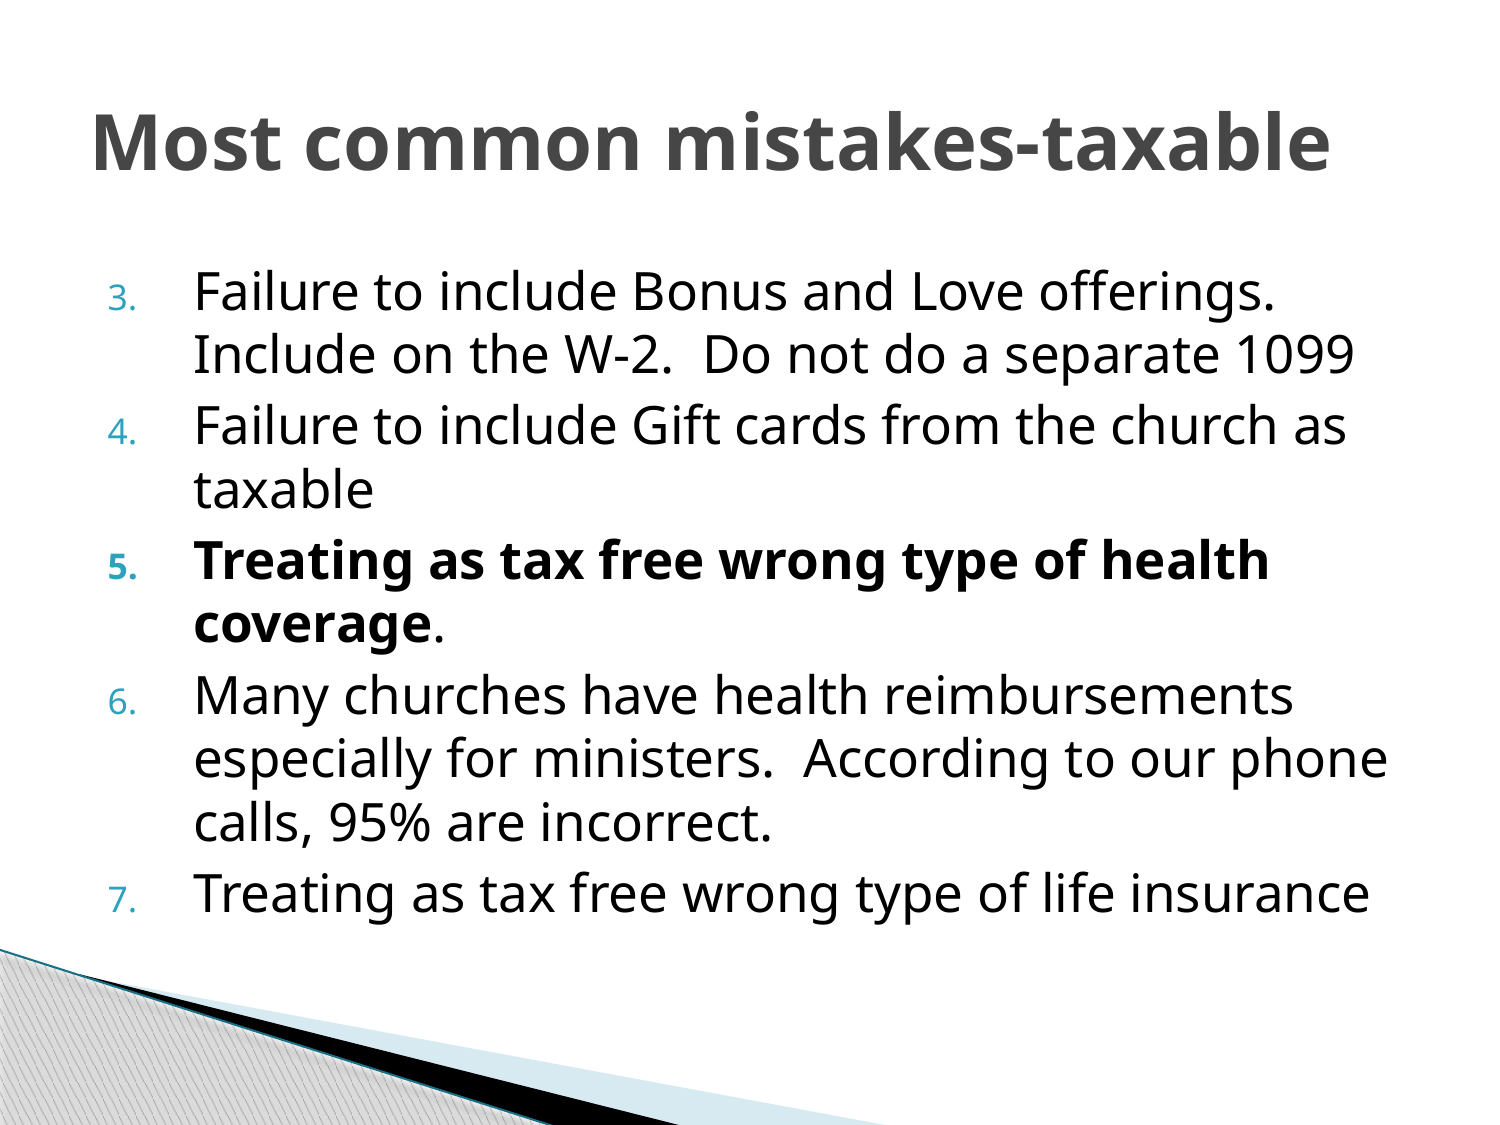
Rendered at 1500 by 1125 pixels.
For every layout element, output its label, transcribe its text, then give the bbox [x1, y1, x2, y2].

list Failure to include Bonus and Love offerings. Include on the W-2. Do not do a separate 1099 Failure to include Gift cards from the church as taxable Treating as tax free wrong type of health coverage. Many churches have health reimbursements especially for ministers. According to our phone calls, 95% are incorrect. Treating as tax free wrong type of life insurance [74, 249, 1425, 1013]
title Most common mistakes-taxable [75, 45, 1425, 233]
